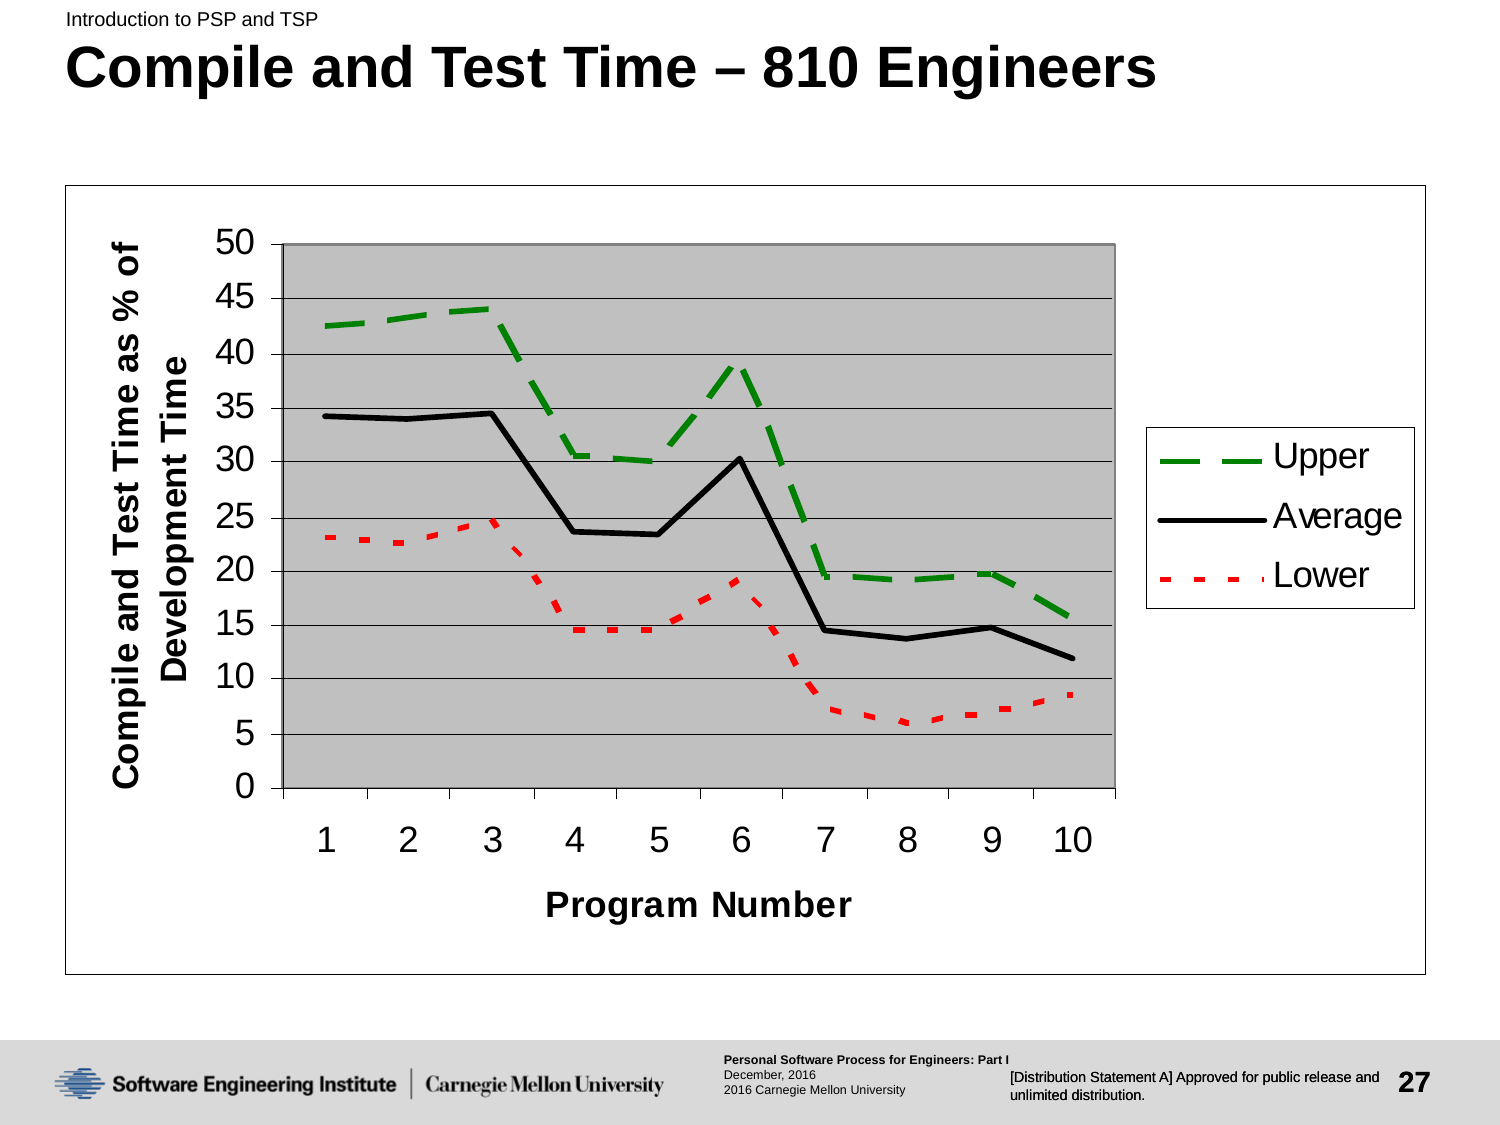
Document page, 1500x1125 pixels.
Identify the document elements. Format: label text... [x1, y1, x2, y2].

picture [51, 171, 1443, 989]
list Introduction to PSP and TSP [65, 6, 738, 31]
title Compile and Test Time – 810 Engineers [65, 37, 1313, 148]
picture [46, 1061, 673, 1104]
